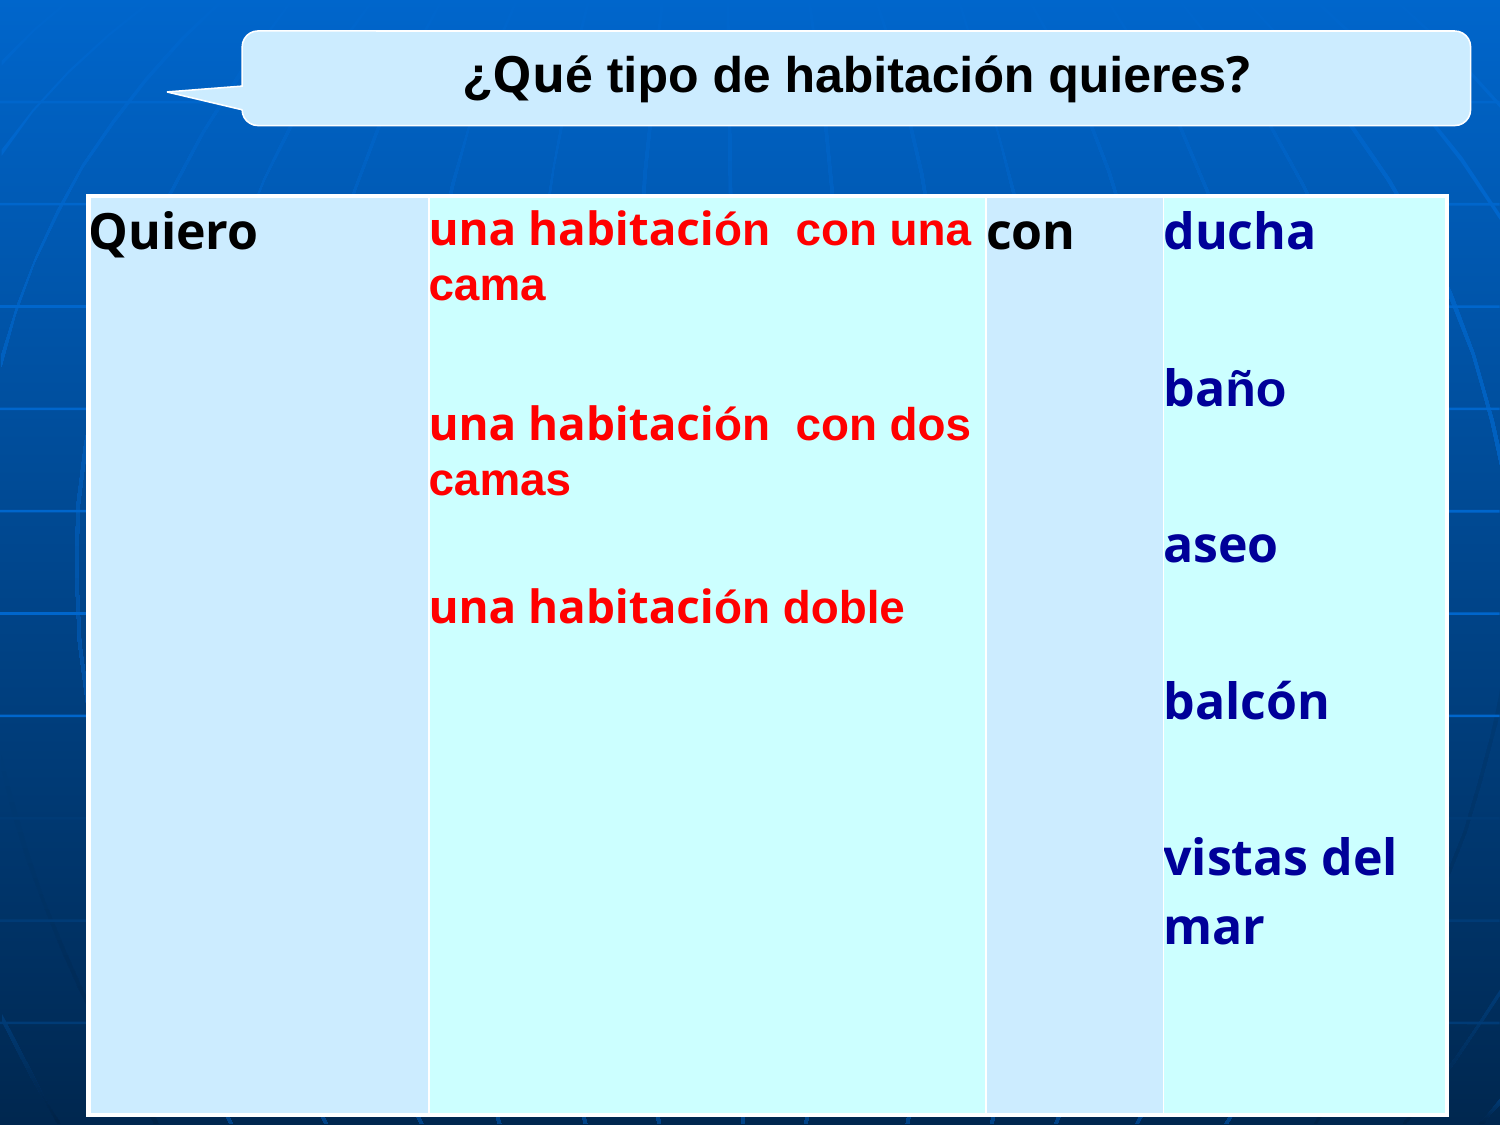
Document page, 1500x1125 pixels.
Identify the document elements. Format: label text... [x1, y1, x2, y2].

table_header ducha baño aseo balcón vistas del mar [1164, 198, 1445, 1113]
text_box ¿Qué tipo de habitación quieres? [166, 30, 1471, 126]
table_header con [987, 198, 1163, 1113]
table_header una habitación con una cama una habitación con dos camas una habitación doble [430, 198, 985, 1113]
table_header Quiero [91, 198, 428, 1113]
